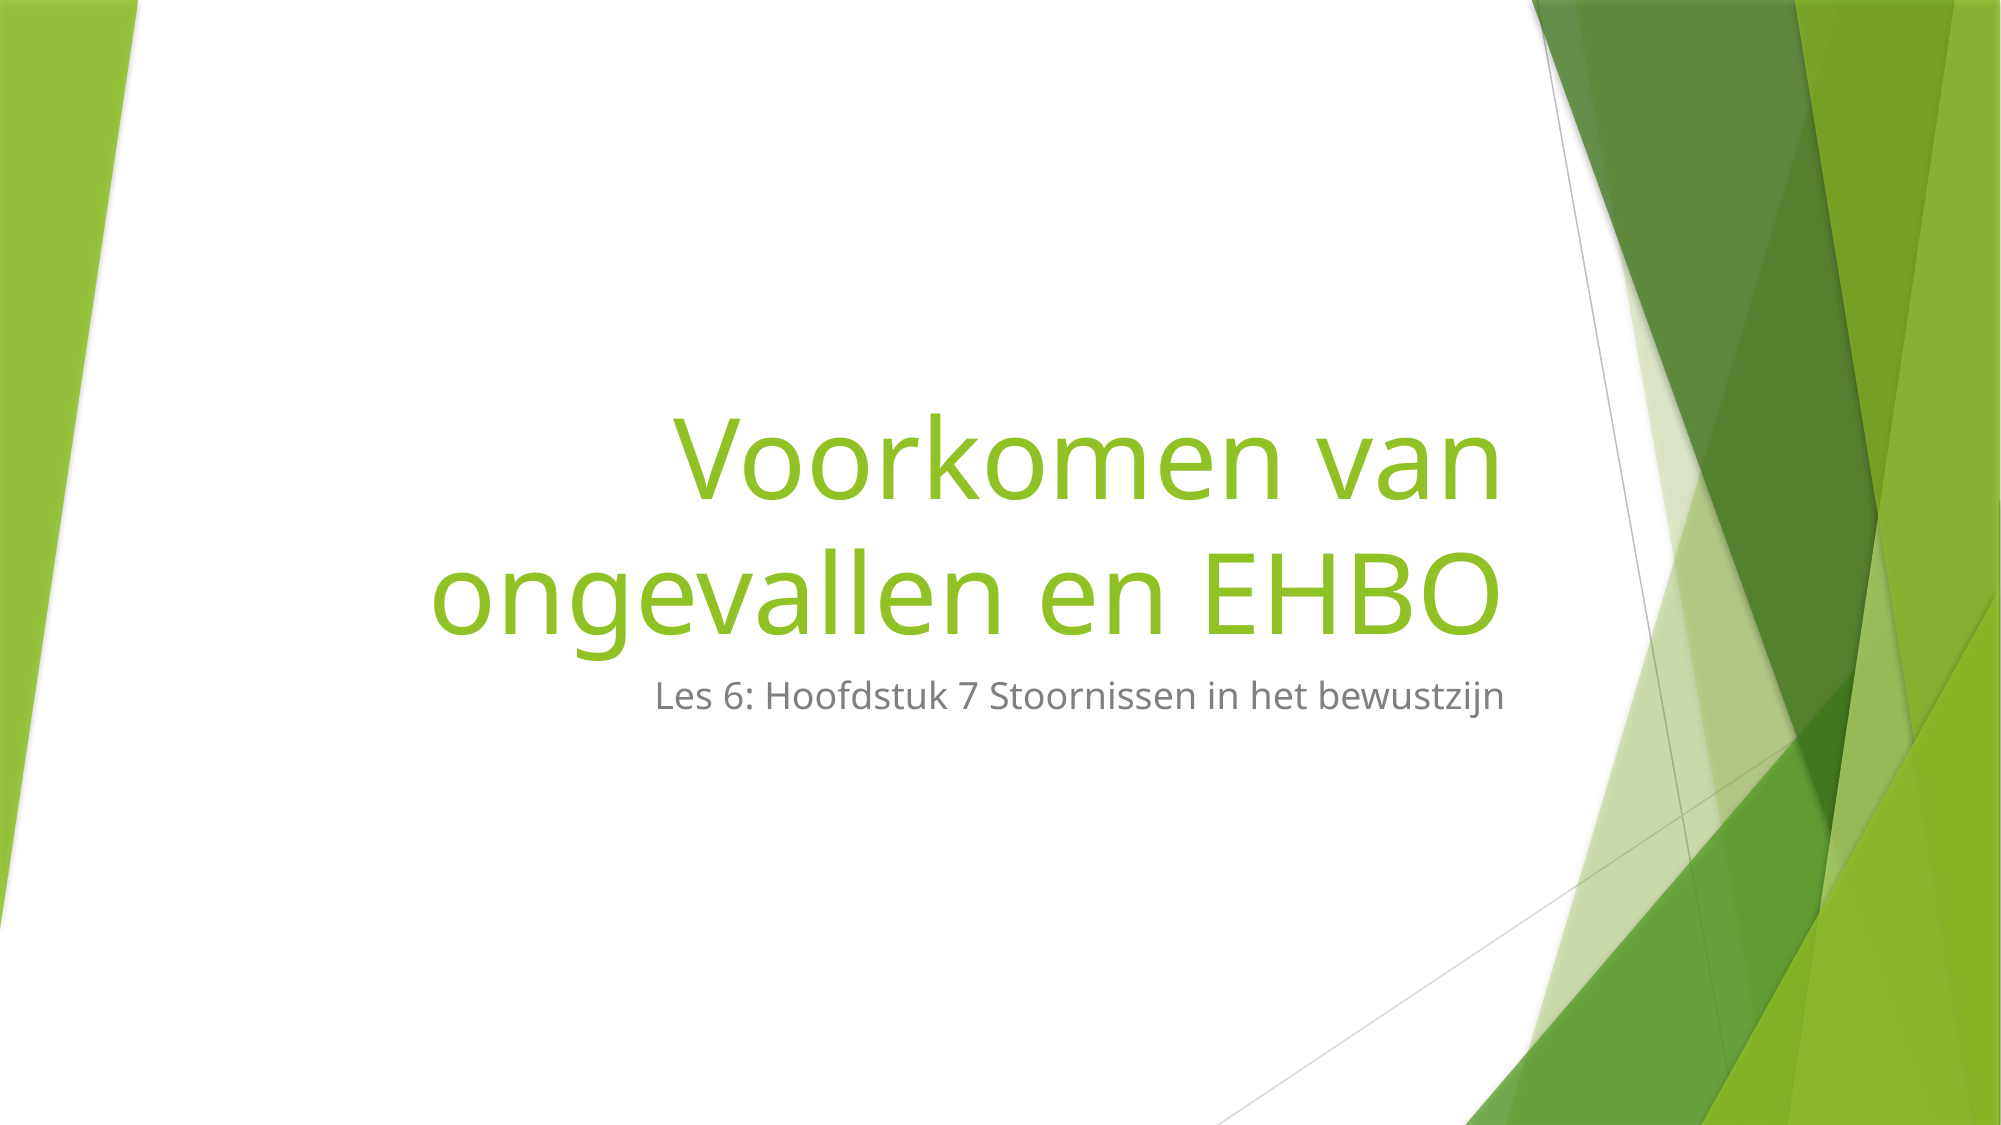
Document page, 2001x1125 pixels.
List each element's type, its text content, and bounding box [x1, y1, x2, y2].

title Voorkomen van ongevallen en EHBO [247, 394, 1522, 664]
subtitle Les 6: Hoofdstuk 7 Stoornissen in het bewustzijn [247, 664, 1522, 845]
